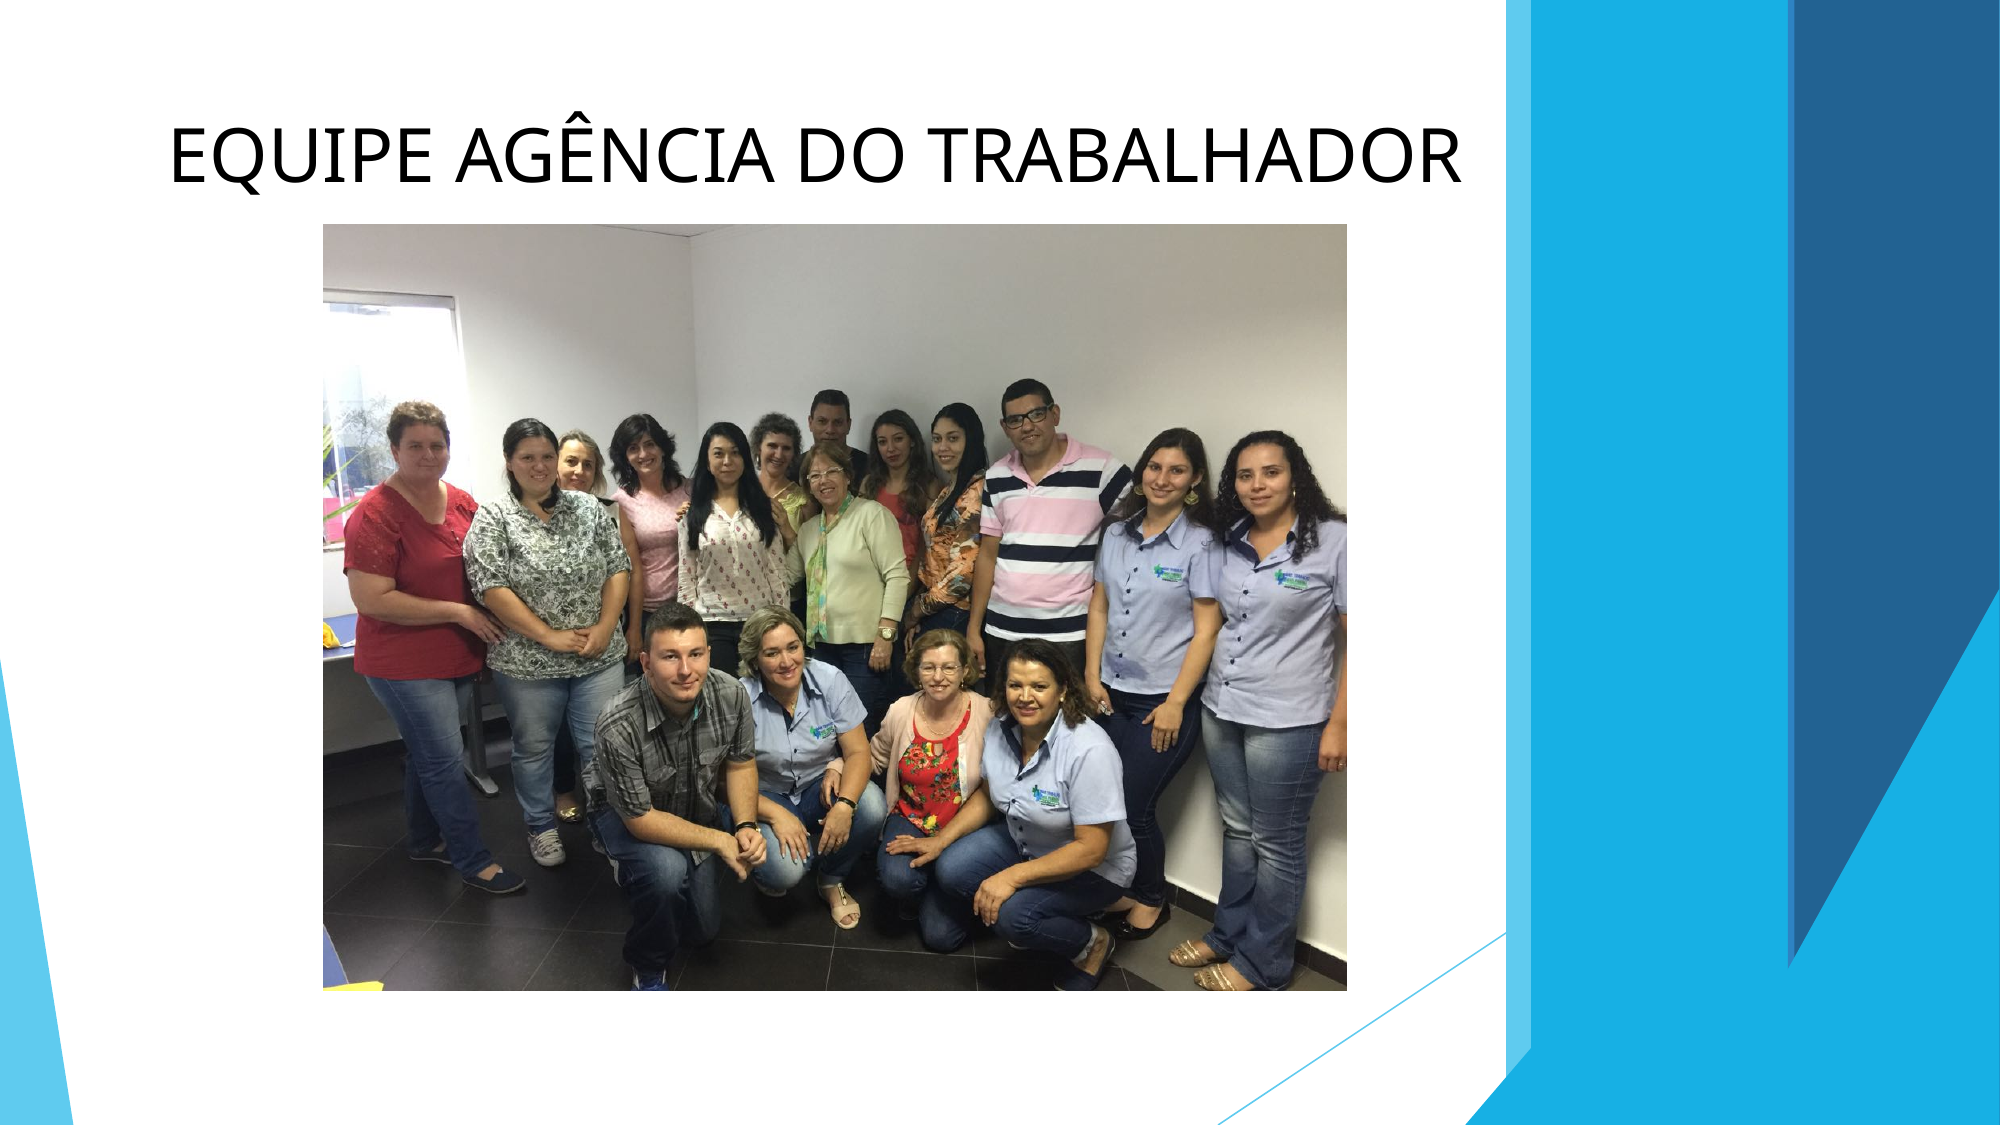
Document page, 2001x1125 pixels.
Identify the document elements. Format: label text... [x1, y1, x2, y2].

picture [323, 223, 1347, 992]
text_box EQUIPE AGÊNCIA DO TRABALHADOR [111, 99, 1522, 317]
